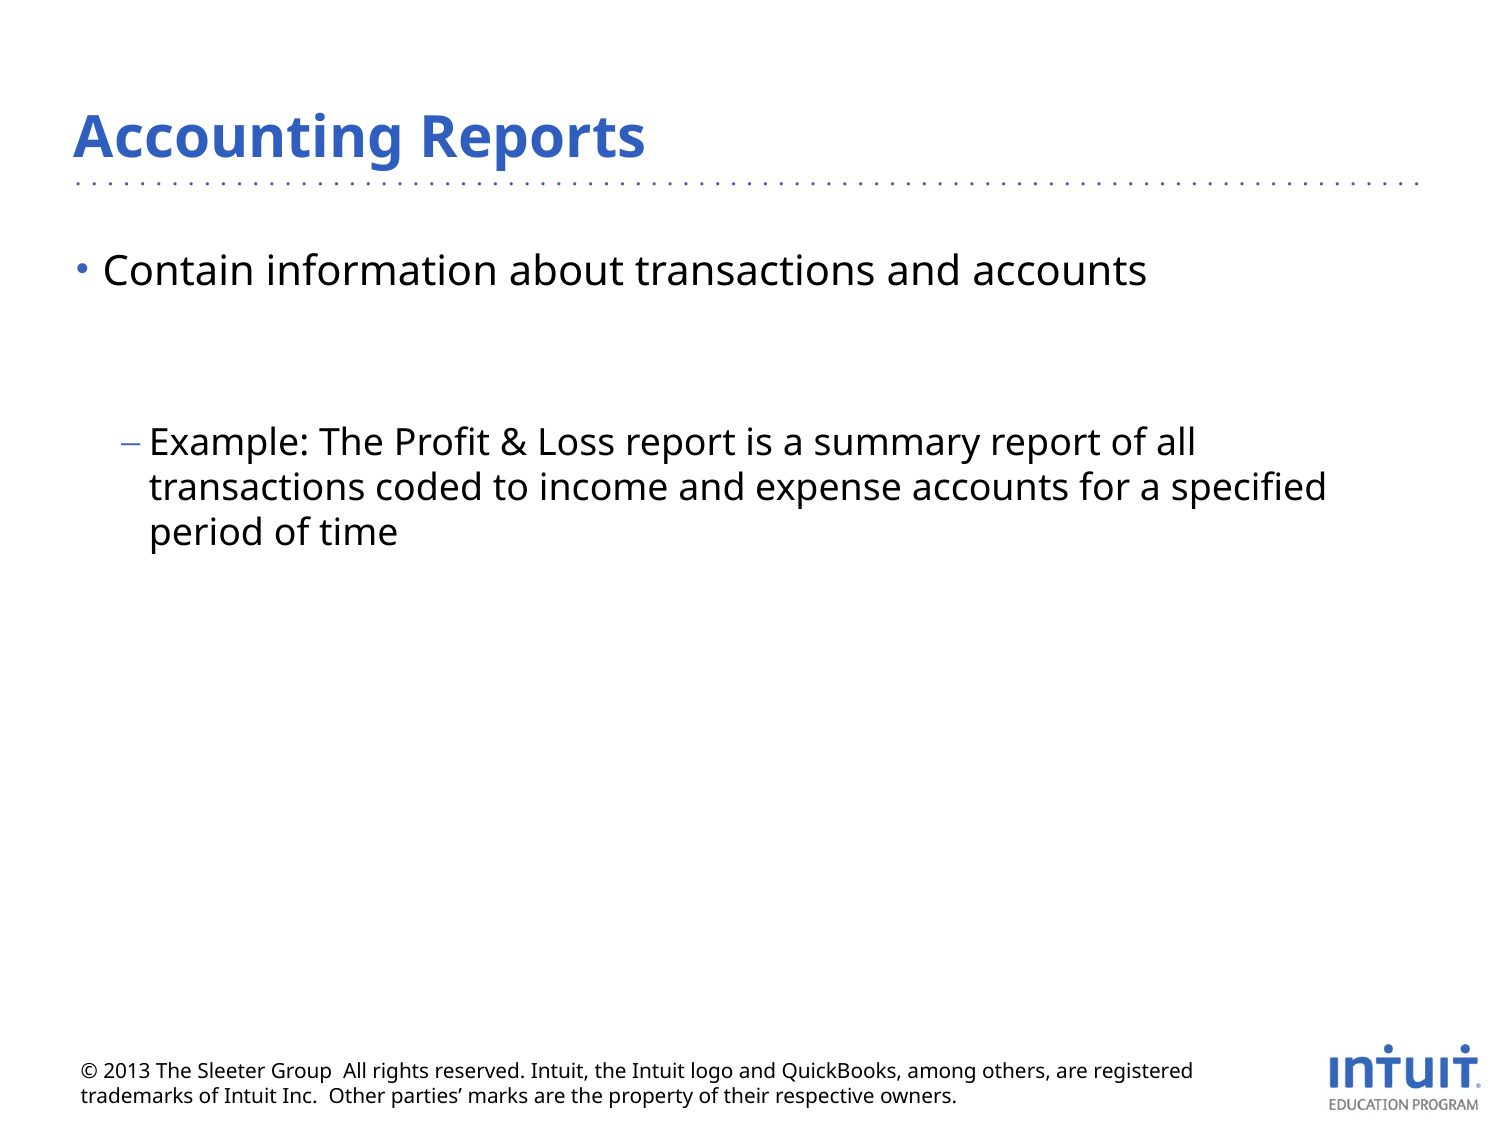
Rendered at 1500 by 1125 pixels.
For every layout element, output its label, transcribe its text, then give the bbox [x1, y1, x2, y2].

picture [1325, 1039, 1485, 1116]
list Contain information about transactions and accounts Example: The Profit & Loss report is a summary report of all transactions coded to income and expense accounts for a specified period of time [75, 235, 1424, 1012]
title Accounting Reports [73, 62, 1424, 169]
